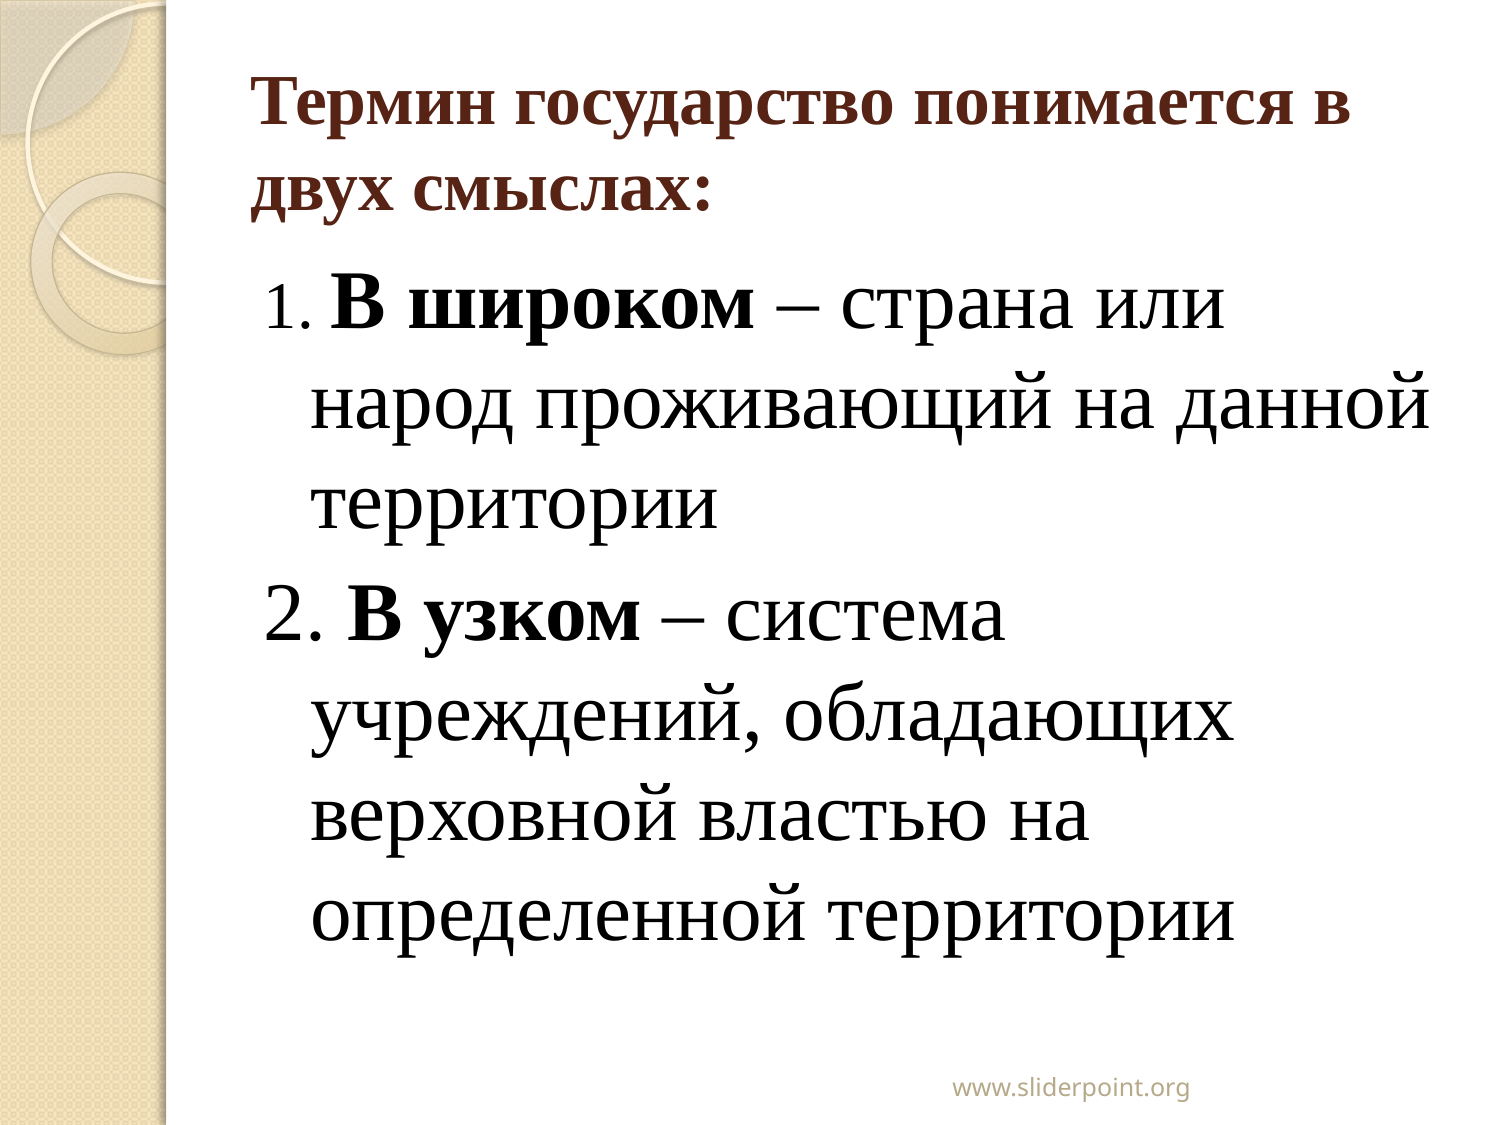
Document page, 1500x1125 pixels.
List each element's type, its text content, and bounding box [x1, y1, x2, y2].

list 1. В широком – страна или народ проживающий на данной территории 2. В узком – система учреждений, обладающих верховной властью на определенной территории [235, 237, 1466, 1025]
footer www.sliderpoint.org [937, 1034, 1413, 1113]
title Термин государство понимается в двух смыслах: [235, 45, 1466, 233]
